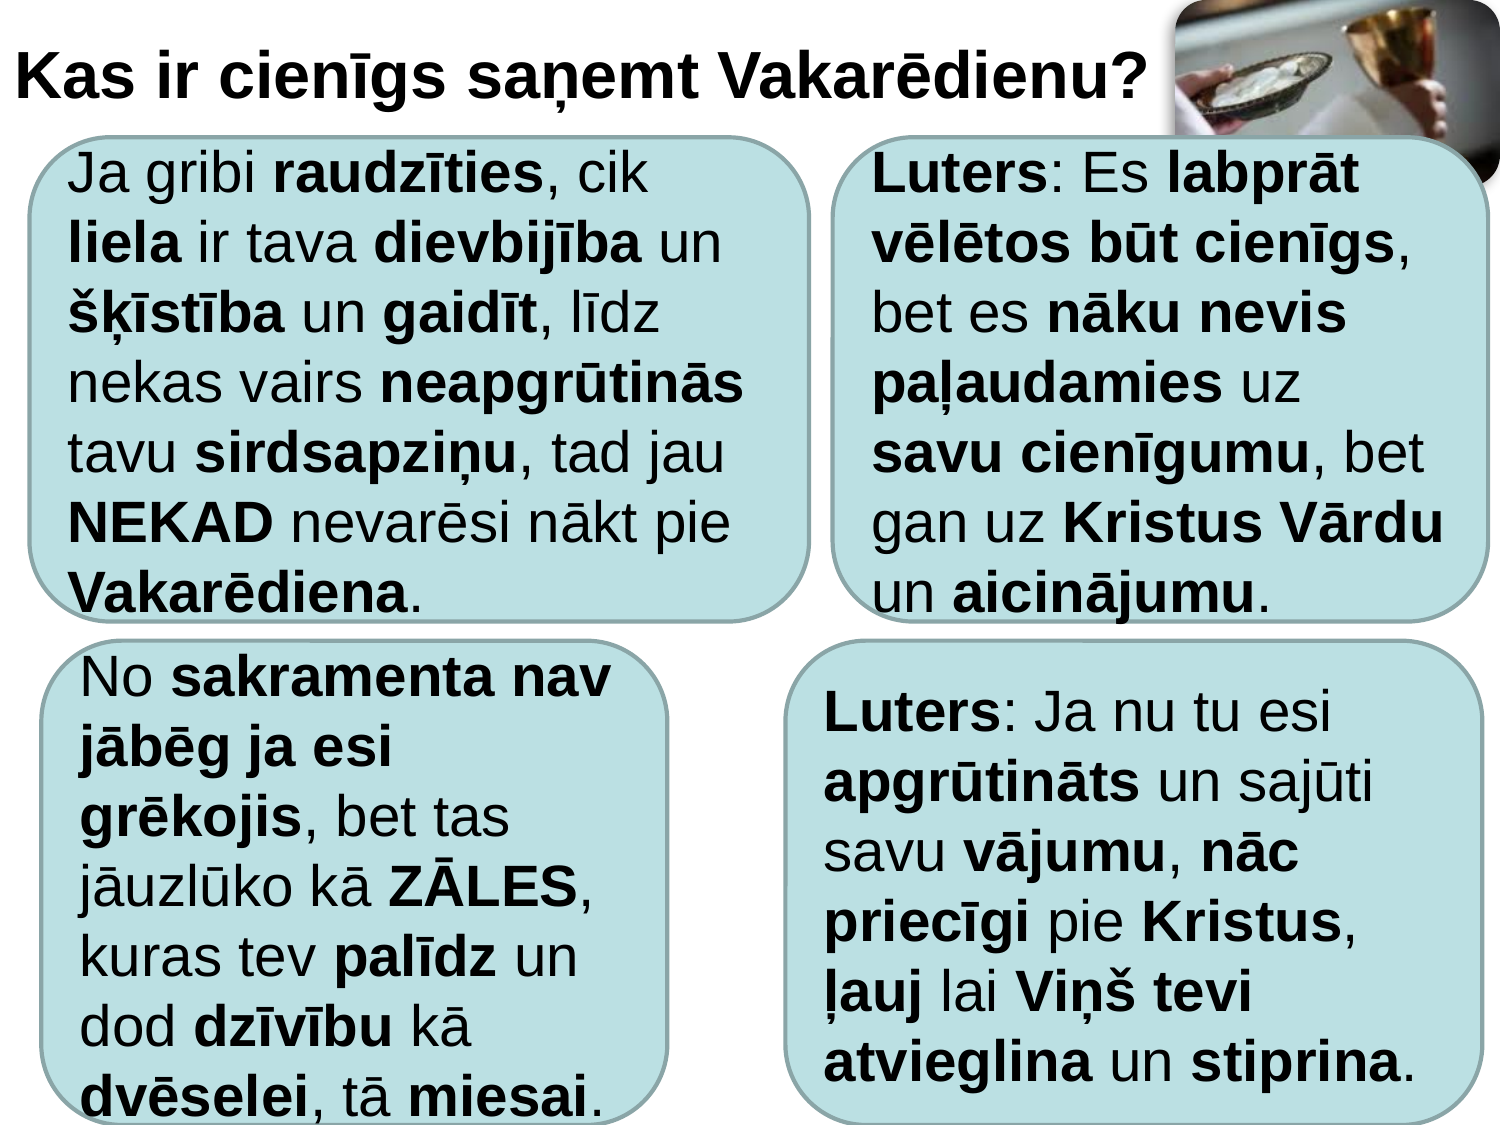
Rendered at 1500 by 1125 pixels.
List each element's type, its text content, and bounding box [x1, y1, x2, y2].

text_box Ja gribi raudzīties, cik liela ir tava dievbijība un šķīstība un gaidīt, līdz nekas vairs neapgrūtinās tavu sirdsapziņu, tad jau NEKAD nevarēsi nākt pie Vakarēdiena. [27, 135, 812, 624]
picture [1174, 0, 1500, 187]
text_box Luters: Ja nu tu esi apgrūtināts un sajūti savu vājumu, nāc priecīgi pie Kristus, ļauj lai Viņš tevi atvieglina un stiprina. [783, 638, 1485, 1125]
text_box No sakramenta nav jābēg ja esi grēkojis, bet tas jāuzlūko kā ZĀLES, kuras tev palīdz un dod dzīvību kā dvēselei, tā miesai. [39, 638, 670, 1125]
text_box Luters: Es labprāt vēlētos būt cienīgs, bet es nāku nevis paļaudamies uz savu cienīgumu, bet gan uz Kristus Vārdu un aicinājumu. [830, 135, 1491, 624]
text_box Kas ir cienīgs saņemt Vakarēdienu? [0, 19, 1165, 125]
